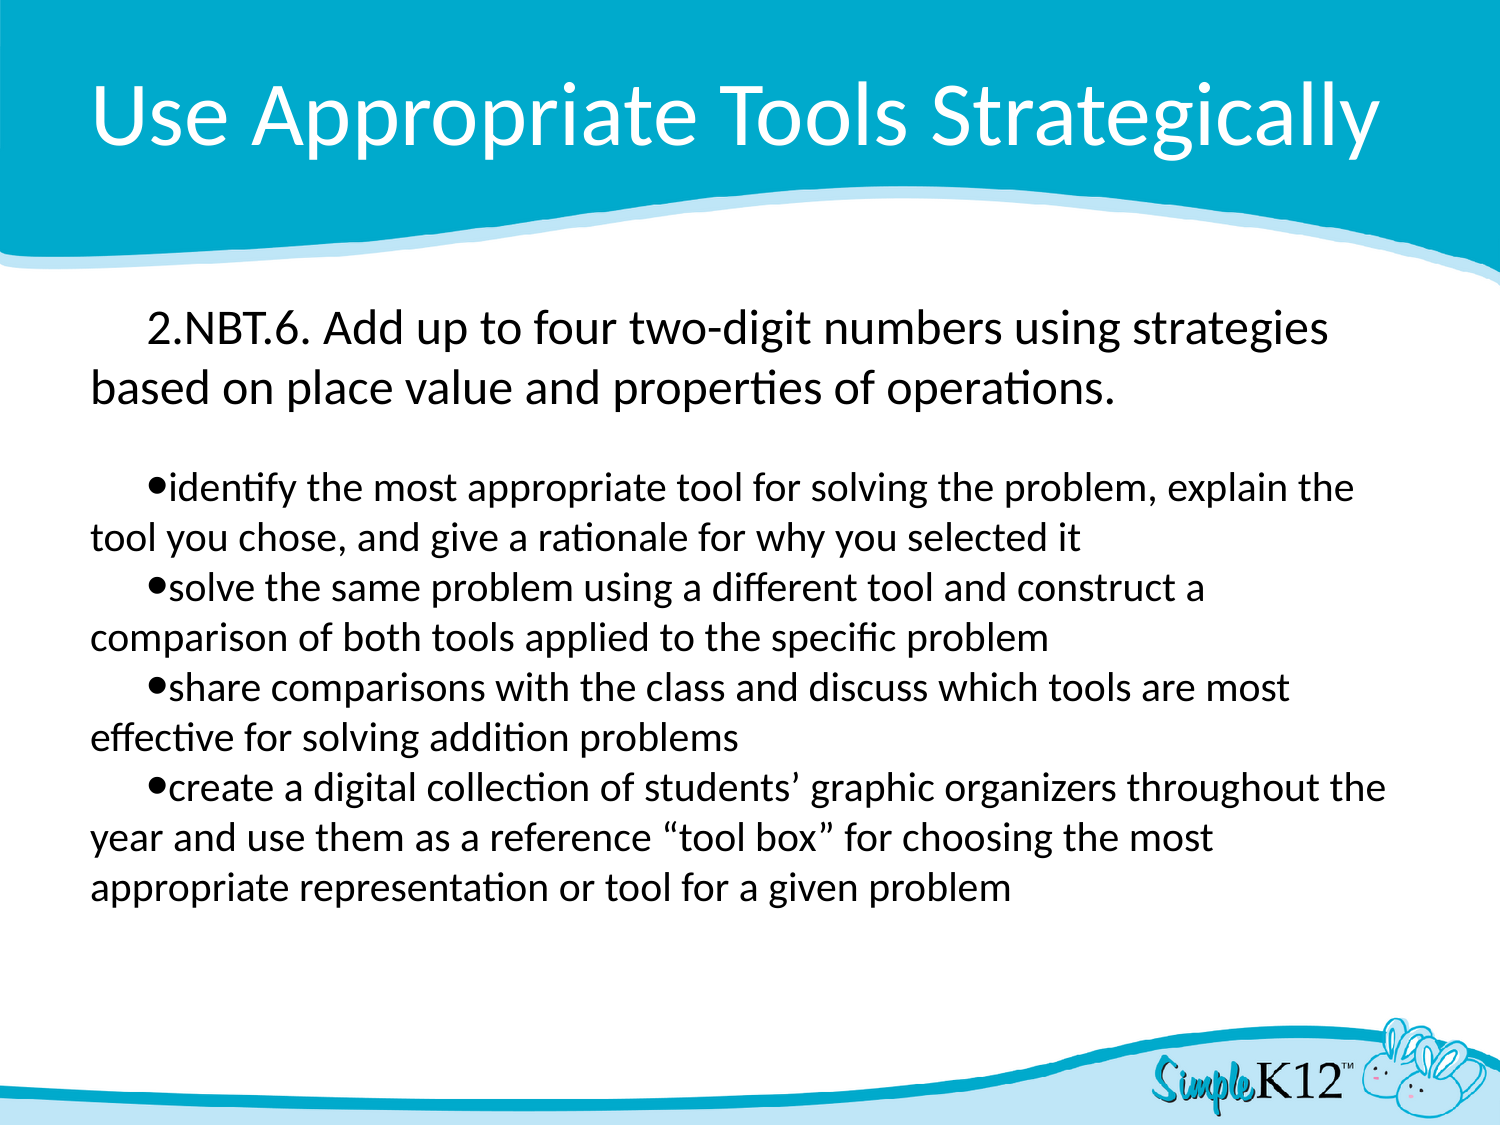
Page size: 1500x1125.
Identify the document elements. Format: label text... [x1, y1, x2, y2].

picture [0, 0, 1500, 1125]
title Use Appropriate Tools Strategically [75, 0, 1450, 179]
list 2.NBT.6. Add up to four two-digit numbers using strategies based on place value and properties of operations. identify the most appropriate tool for solving the problem, explain the tool you chose, and give a rationale for why you selected it solve the same problem using a different tool and construct a comparison of both tools applied to the specific problem share comparisons with the class and discuss which tools are most effective for solving addition problems create a digital collection of students’ graphic organizers throughout the year and use them as a reference “tool box” for choosing the most appropriate representation or tool for a given problem [75, 279, 1425, 948]
